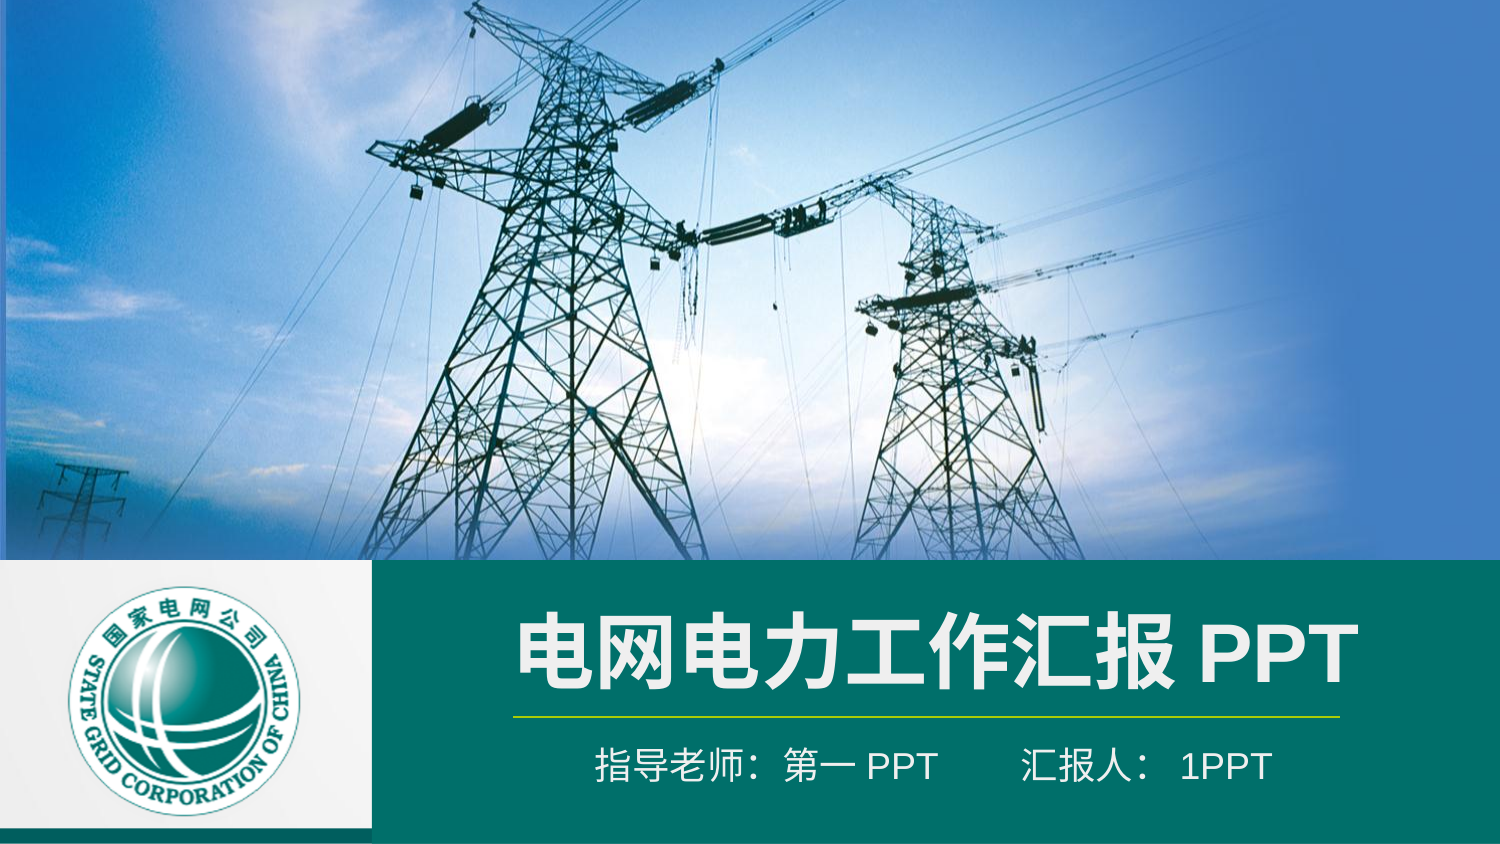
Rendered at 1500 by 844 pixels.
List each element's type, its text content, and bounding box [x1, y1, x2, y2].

text_box 指导老师：第一PPT 汇报人：1PPT [579, 734, 1293, 795]
text_box [370, 567, 1500, 844]
text_box 电网电力工作汇报PPT [496, 592, 1374, 707]
picture [0, 0, 1500, 828]
